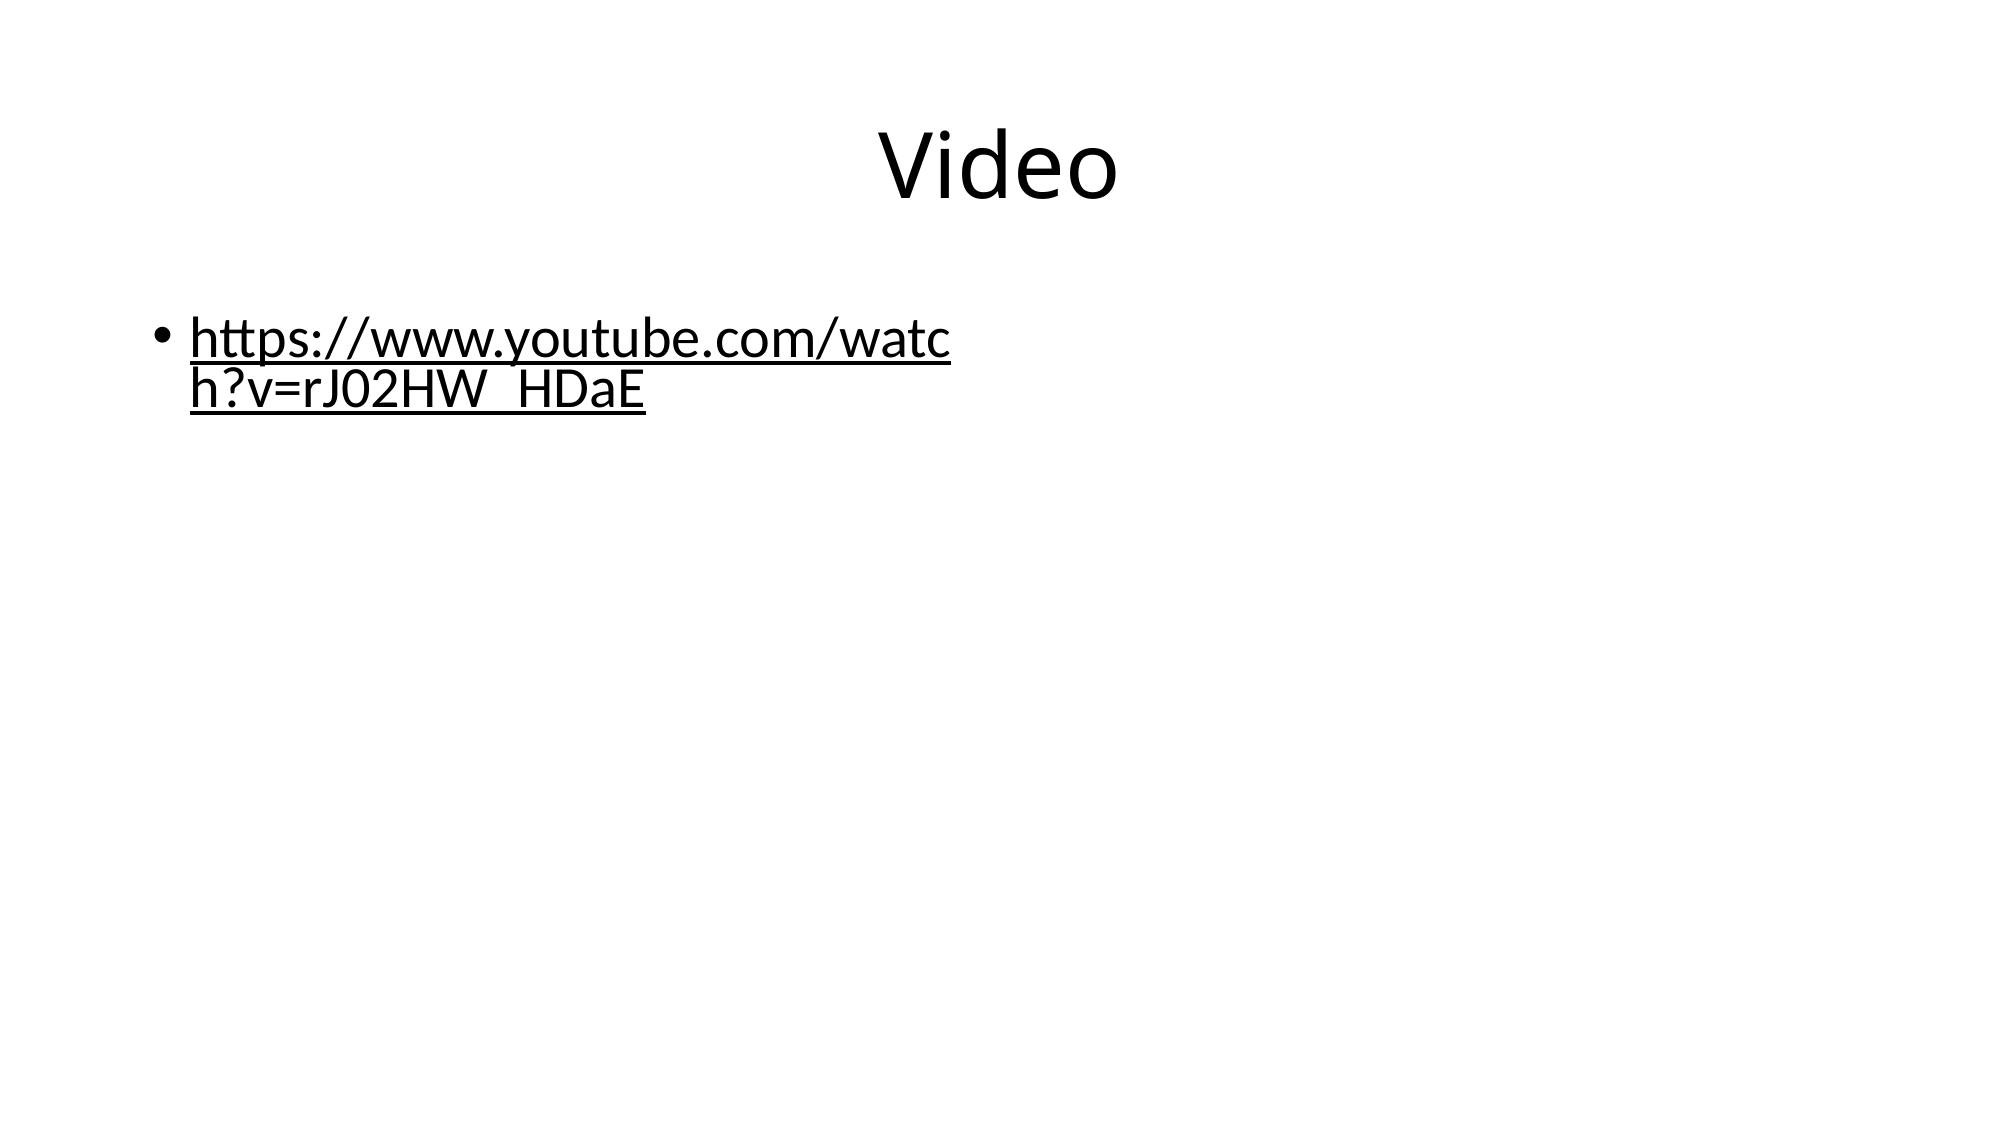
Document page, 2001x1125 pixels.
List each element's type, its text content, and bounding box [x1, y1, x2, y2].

title Video [137, 59, 1863, 278]
list https://www.youtube.com/watch?v=rJ02HW_HDaE [137, 299, 988, 1014]
